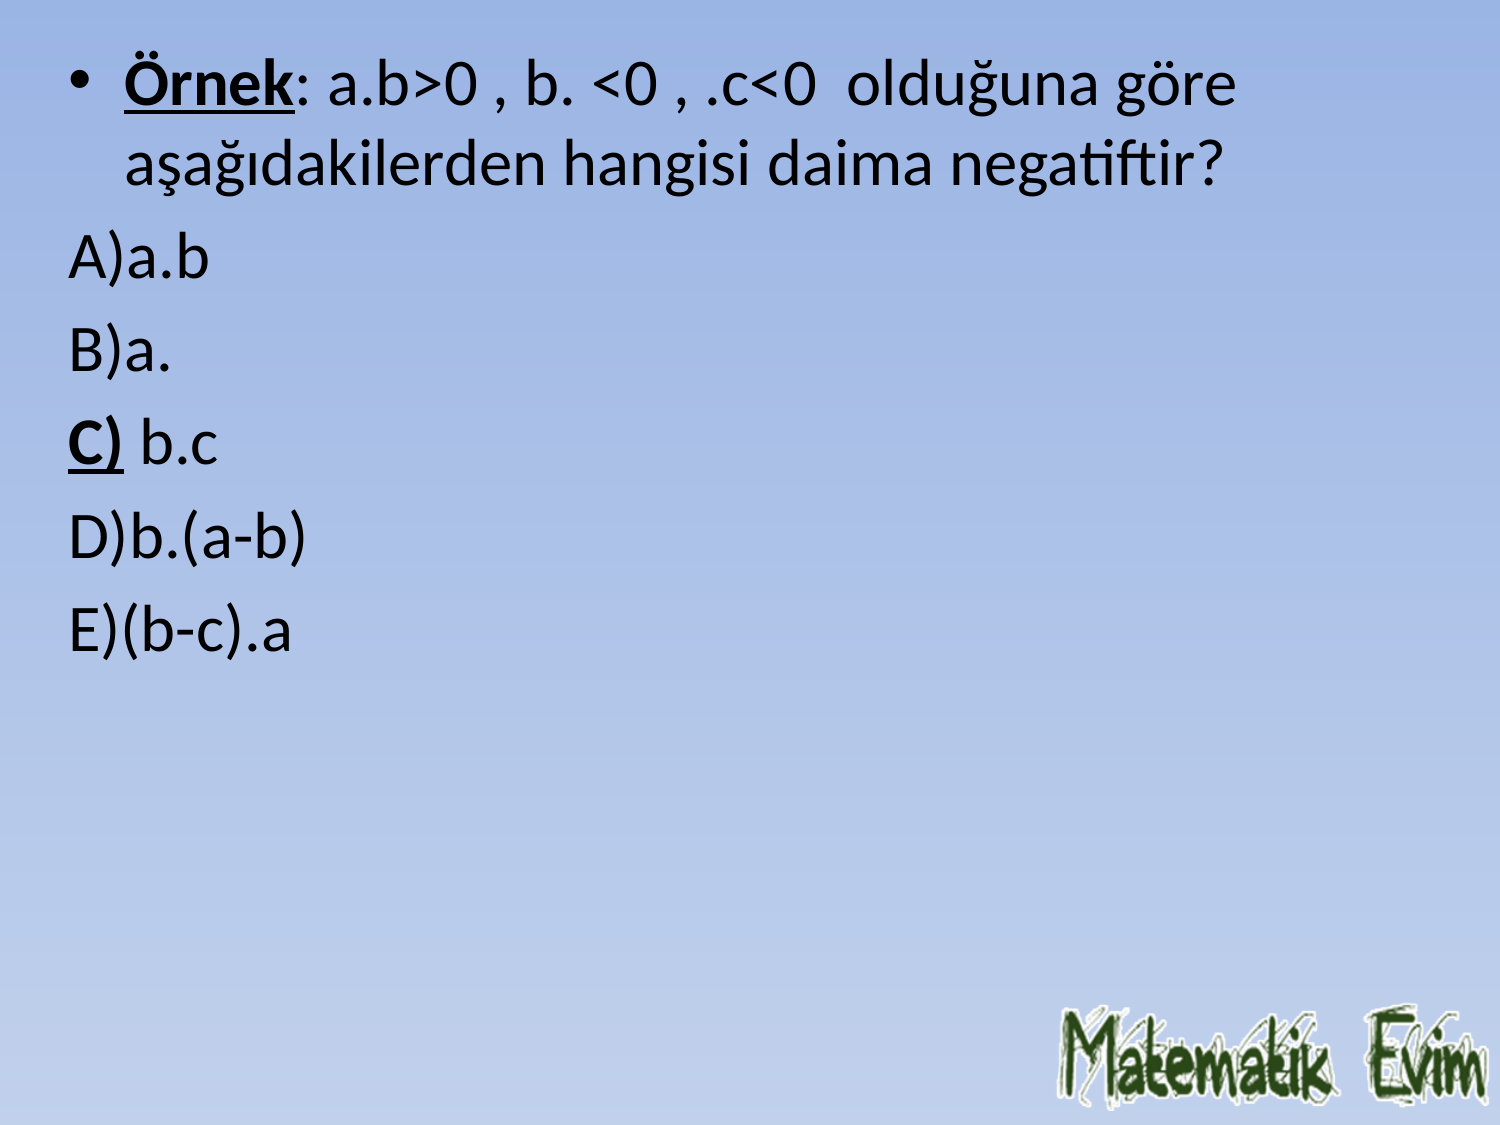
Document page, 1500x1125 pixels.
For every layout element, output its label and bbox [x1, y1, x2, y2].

text_box [74, 137, 1425, 1005]
picture [1051, 999, 1495, 1111]
